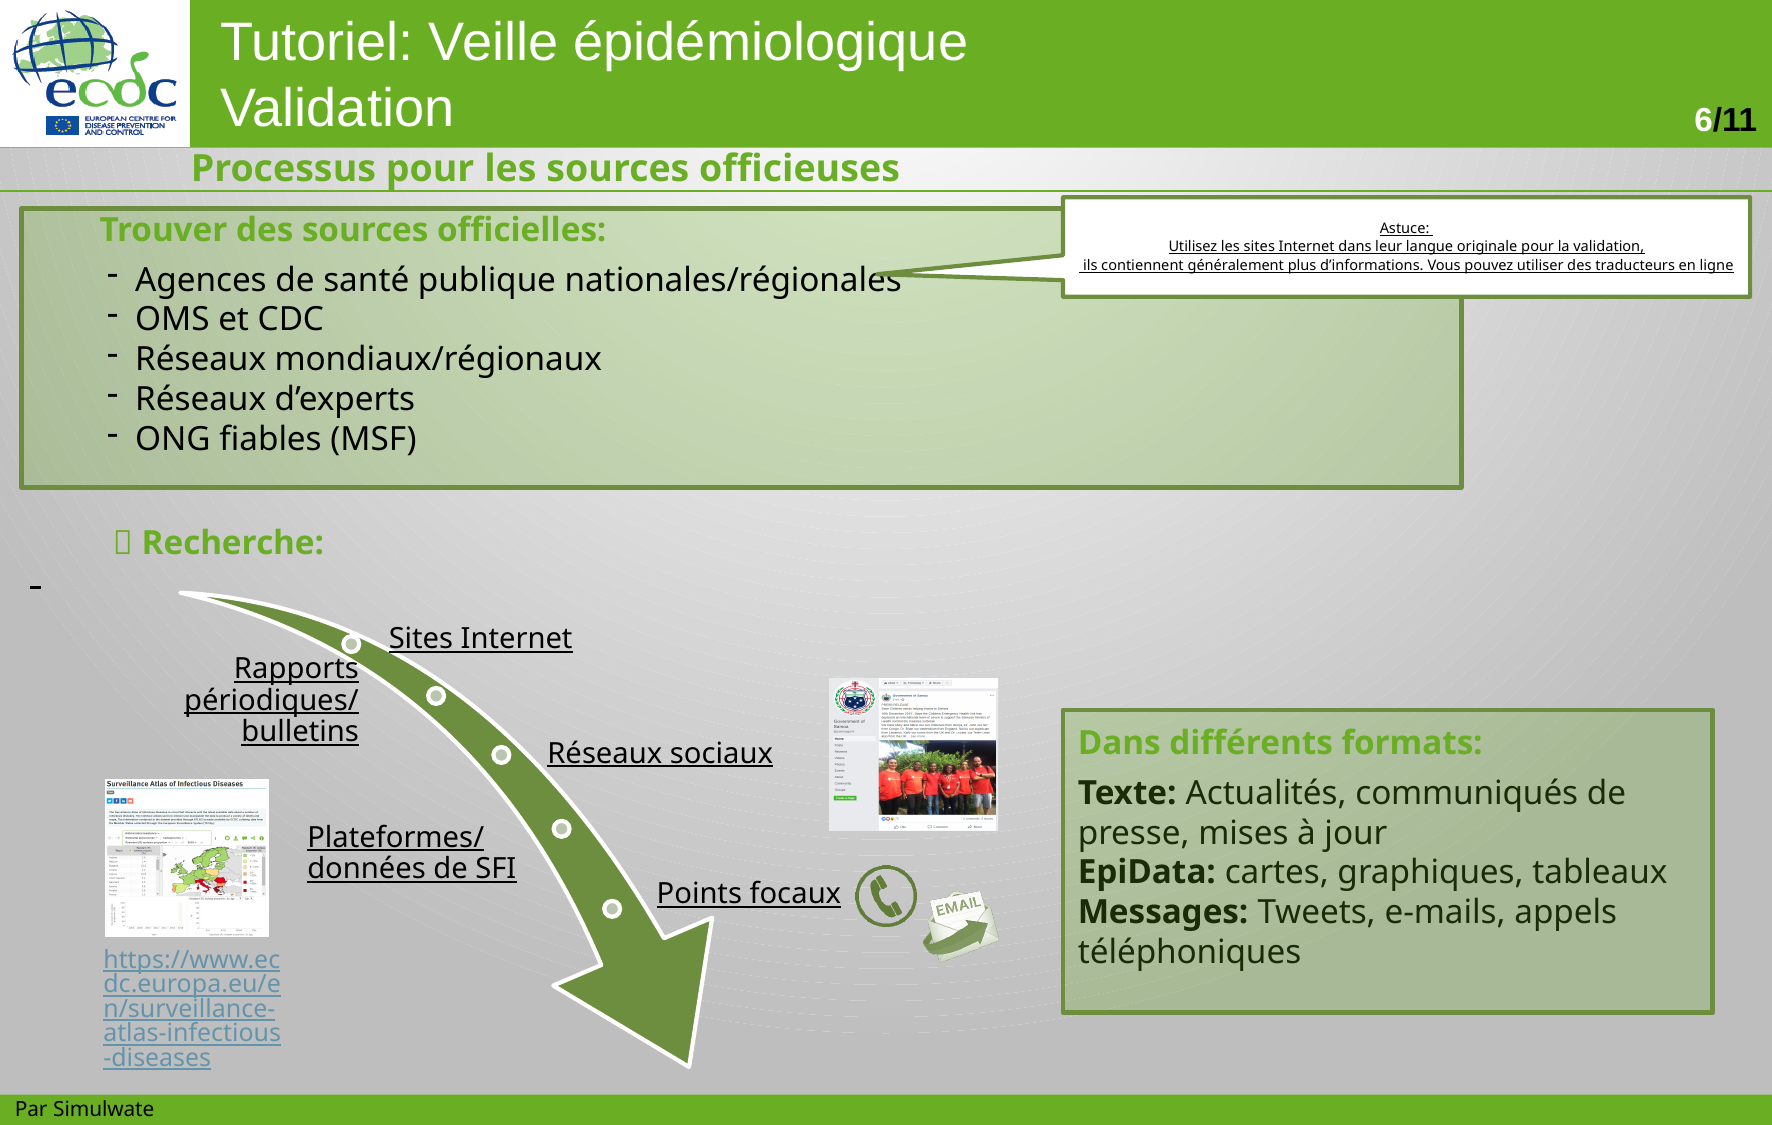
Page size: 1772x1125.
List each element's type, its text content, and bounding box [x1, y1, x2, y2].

picture [855, 864, 918, 927]
text_box Dans différents formats: Texte: Actualités, communiqués de presse, mises à jour EpiData: cartes, graphiques, tableaux Messages: Tweets, e-mails, appels téléphoniques [1063, 693, 1732, 1035]
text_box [0, 436, 901, 1125]
picture [828, 677, 999, 831]
text_box Processus pour les sources officieuses [130, 141, 962, 197]
picture [923, 888, 999, 963]
picture [0, 0, 190, 147]
text_box Astuce: Utilisez les sites Internet dans leur langue originale pour la validation, ils contiennent généralement plus d’informations. Vous pouvez utiliser des traducteurs en ligne [875, 195, 1753, 299]
text_box [21, 208, 84, 435]
text_box Trouver des sources officielles: Agences de santé publique nationales/régionales OMS et CDC Réseaux mondiaux/régionaux Réseaux d’experts ONG fiables (MSF) [84, 147, 1377, 491]
text_box [1377, 299, 1462, 488]
picture [105, 779, 270, 937]
text_box [1063, 710, 1713, 1013]
